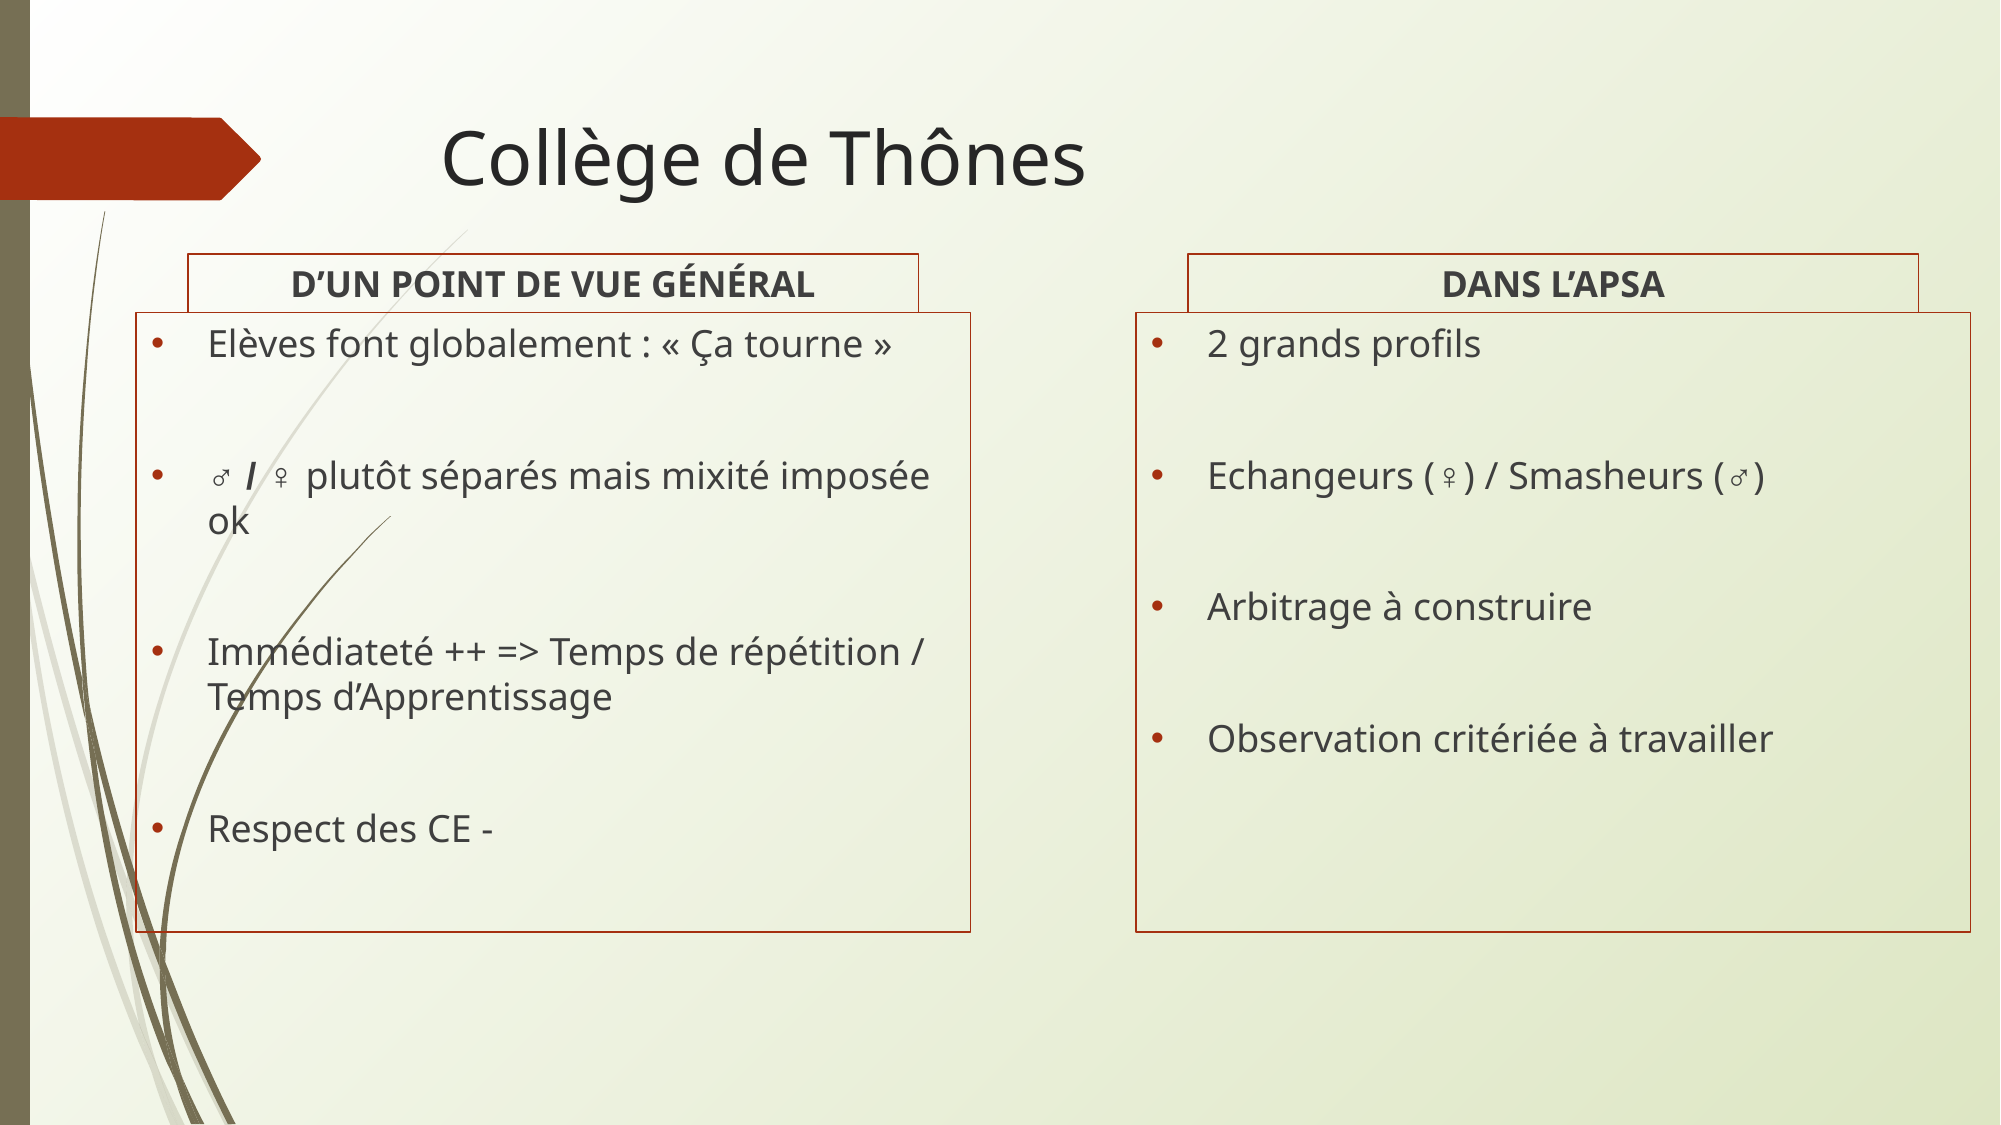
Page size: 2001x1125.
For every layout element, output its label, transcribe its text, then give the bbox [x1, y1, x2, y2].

text_box DANS L’APSA [1187, 254, 1919, 313]
title Collège de Thônes [425, 102, 1888, 313]
list Elèves font globalement : « Ça tourne » ♂︎ / ♀︎ plutôt séparés mais mixité imposée ok Immédiateté ++ => Temps de répétition / Temps d’Apprentissage Respect des CE - [135, 312, 971, 933]
text_box 2 grands profils Echangeurs (♀︎) / Smasheurs (♂︎) Arbitrage à construire Observation critériée à travailler [1135, 312, 1971, 933]
text_box D’UN POINT DE VUE GÉNÉRAL [187, 254, 919, 313]
